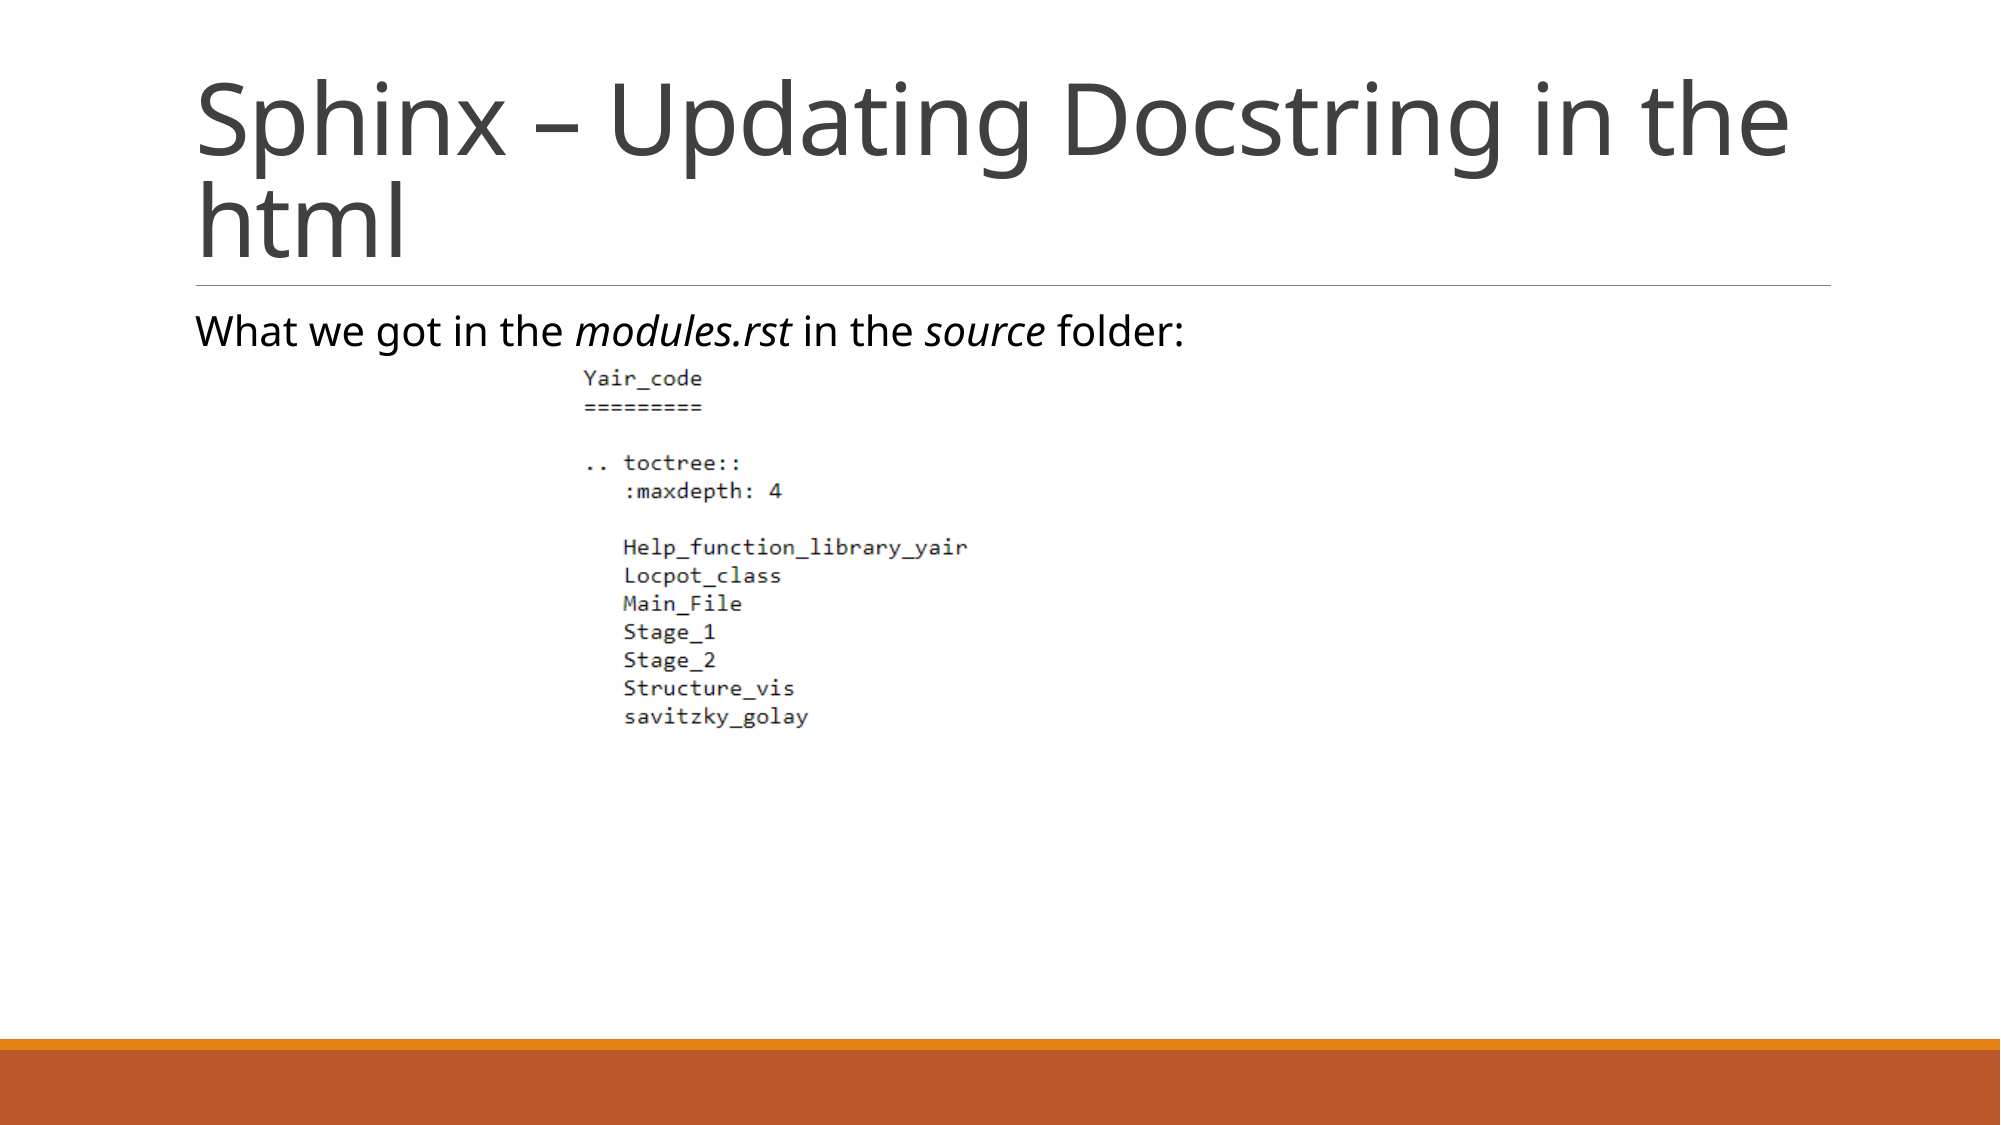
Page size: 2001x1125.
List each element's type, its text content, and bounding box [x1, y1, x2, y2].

title Sphinx – Updating Docstring in the html [180, 47, 1830, 285]
list What we got in the modules.rst in the source folder: [180, 302, 1830, 963]
picture [569, 352, 1006, 744]
